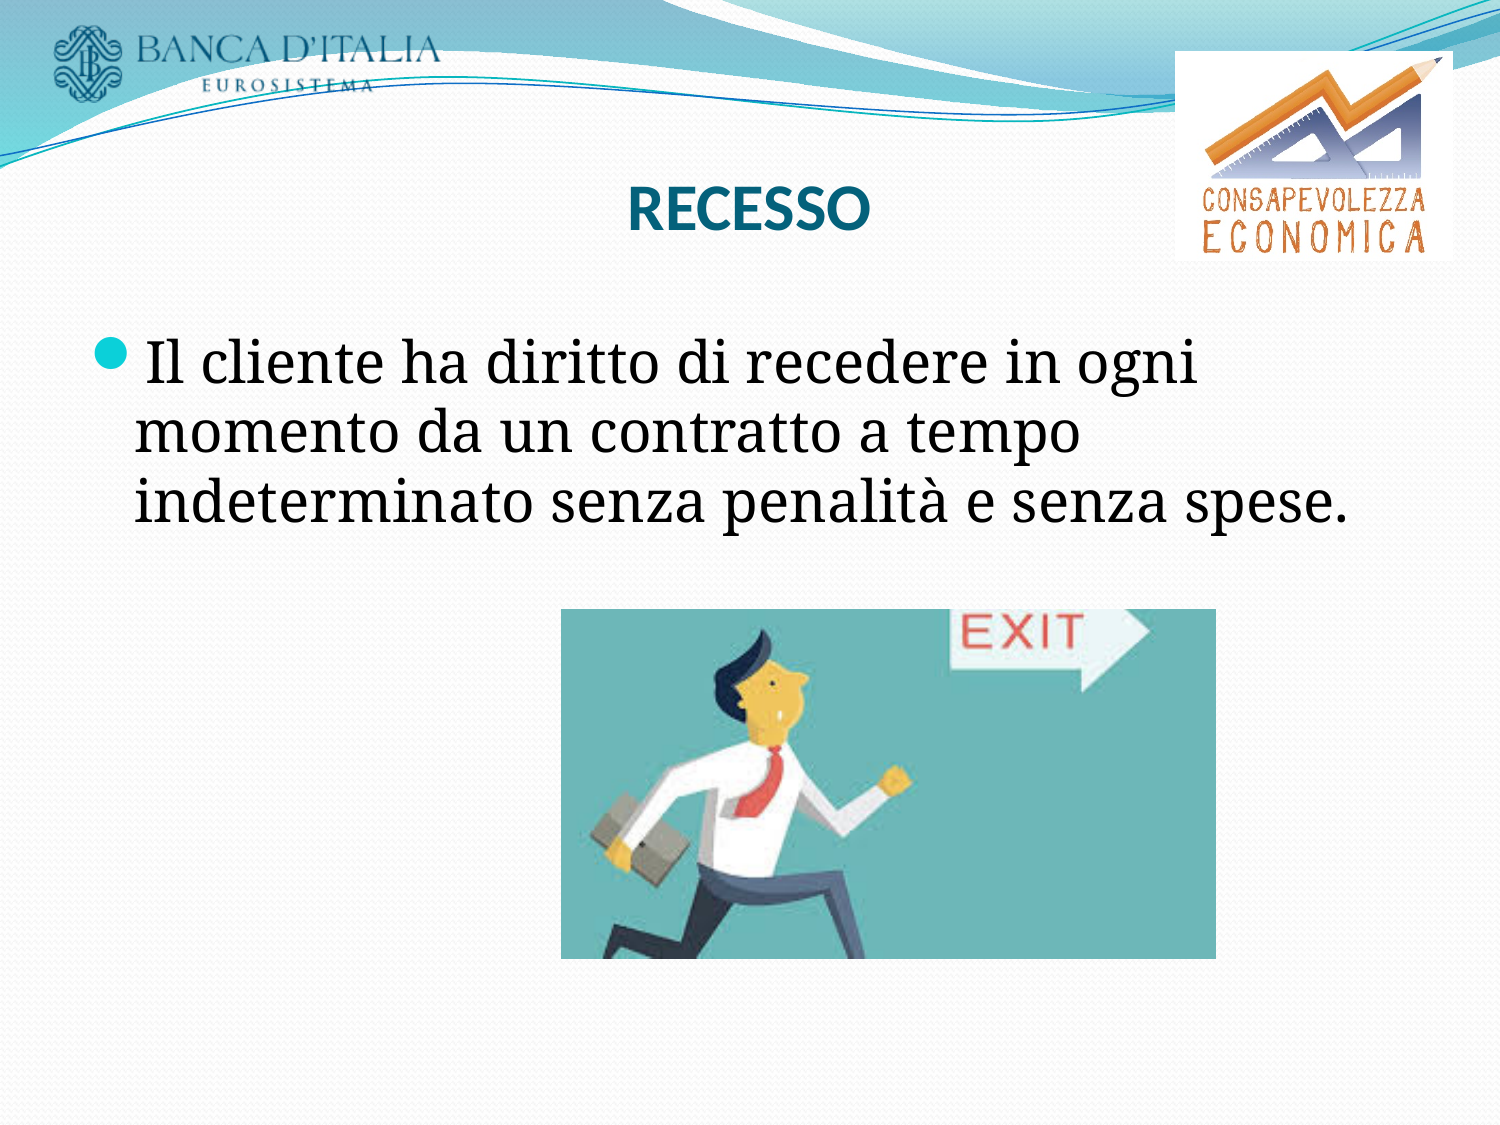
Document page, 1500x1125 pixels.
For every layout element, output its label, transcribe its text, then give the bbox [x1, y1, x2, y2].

list Il cliente ha diritto di recedere in ogni momento da un contratto a tempo indeterminato senza penalità e senza spese. [75, 317, 1425, 1038]
picture [1174, 51, 1453, 261]
title RECESSO [75, 115, 1168, 244]
picture [52, 0, 502, 104]
picture [560, 609, 1216, 959]
